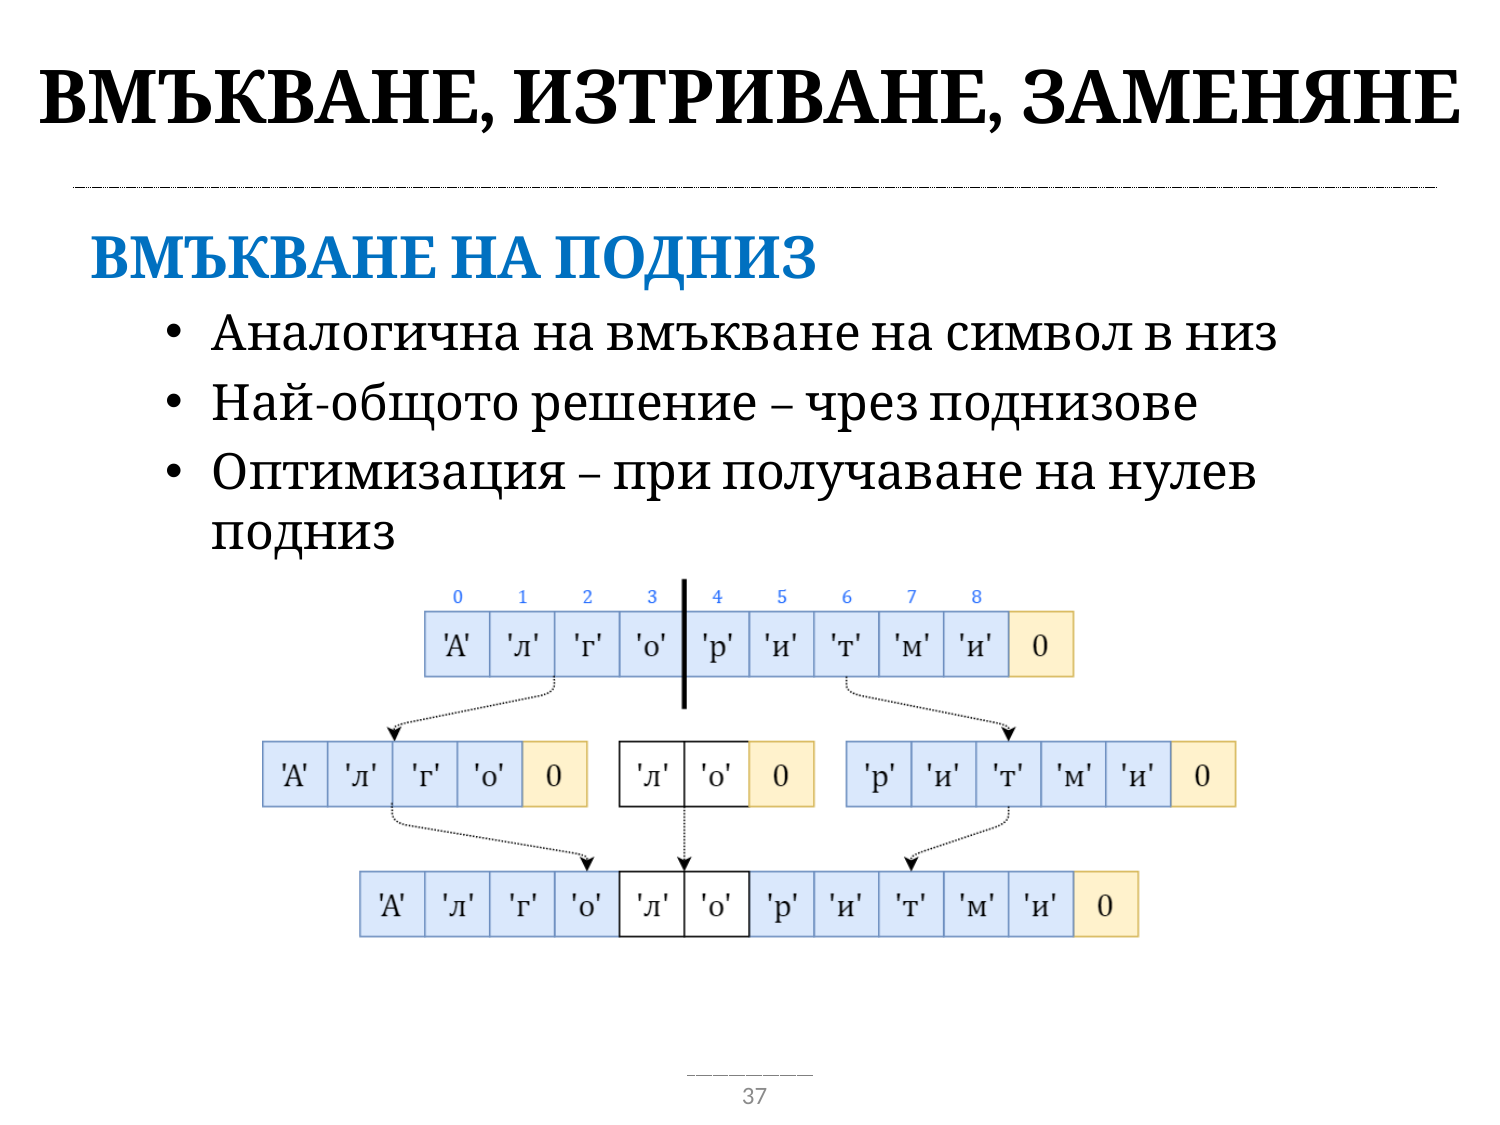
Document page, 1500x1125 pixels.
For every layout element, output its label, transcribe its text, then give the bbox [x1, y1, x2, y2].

list Вмъкване на подниз Аналогична на вмъкване на символ в низ Най-общото решение – чрез поднизове Оптимизация – при получаване на нулев подниз [75, 212, 1450, 1063]
picture [262, 562, 1238, 939]
slide_number 37 [579, 1065, 930, 1125]
title Вмъкване, изтриване, заменяне [0, 0, 1500, 188]
